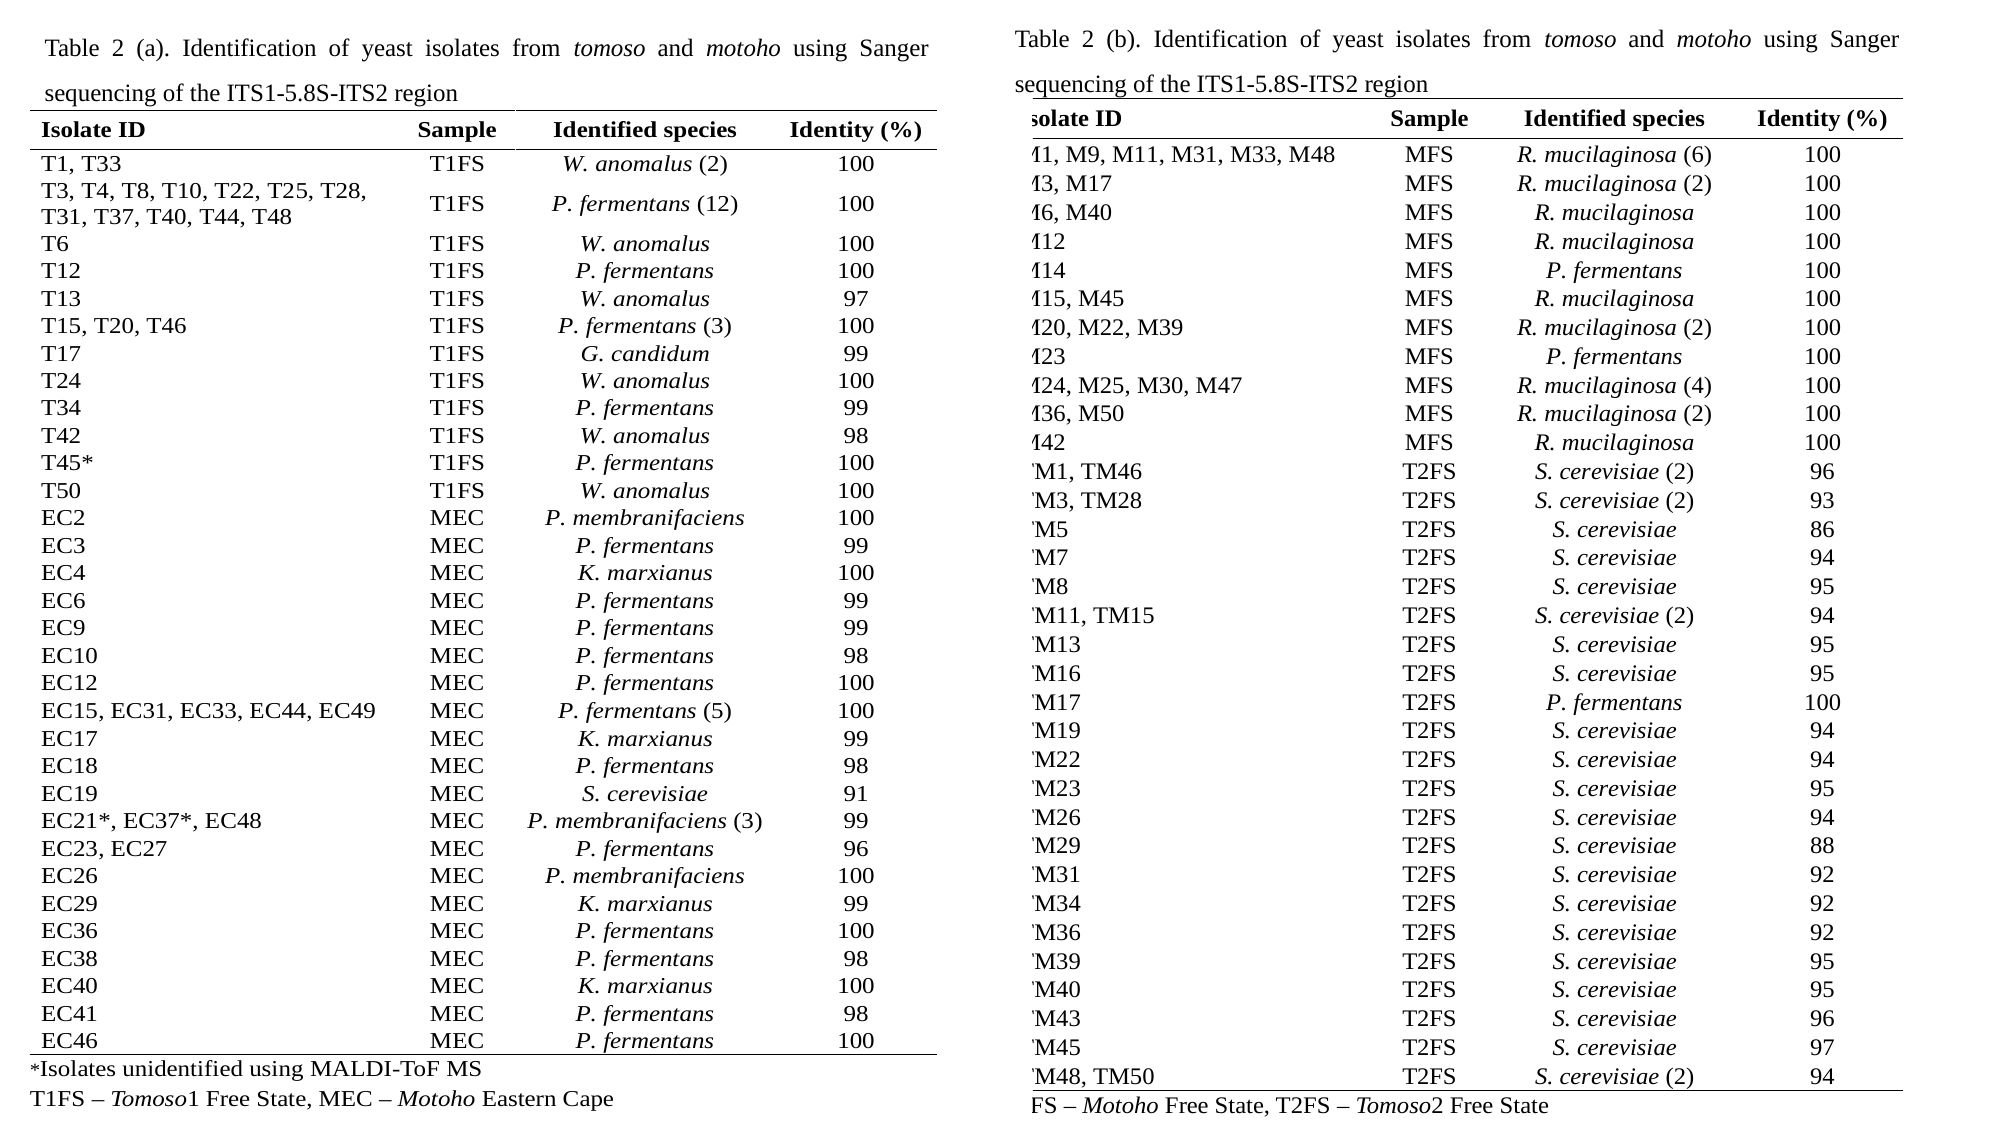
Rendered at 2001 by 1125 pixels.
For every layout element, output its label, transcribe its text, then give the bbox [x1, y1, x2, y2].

picture [29, 109, 968, 1116]
picture [1032, 97, 1971, 1124]
text_box Table 2 (a). Identification of yeast isolates from tomoso and motoho using Sanger sequencing of the ITS1-5.8S-ITS2 region [29, 9, 944, 109]
text_box Table 2 (b). Identification of yeast isolates from tomoso and motoho using Sanger sequencing of the ITS1-5.8S-ITS2 region [999, 0, 1914, 105]
